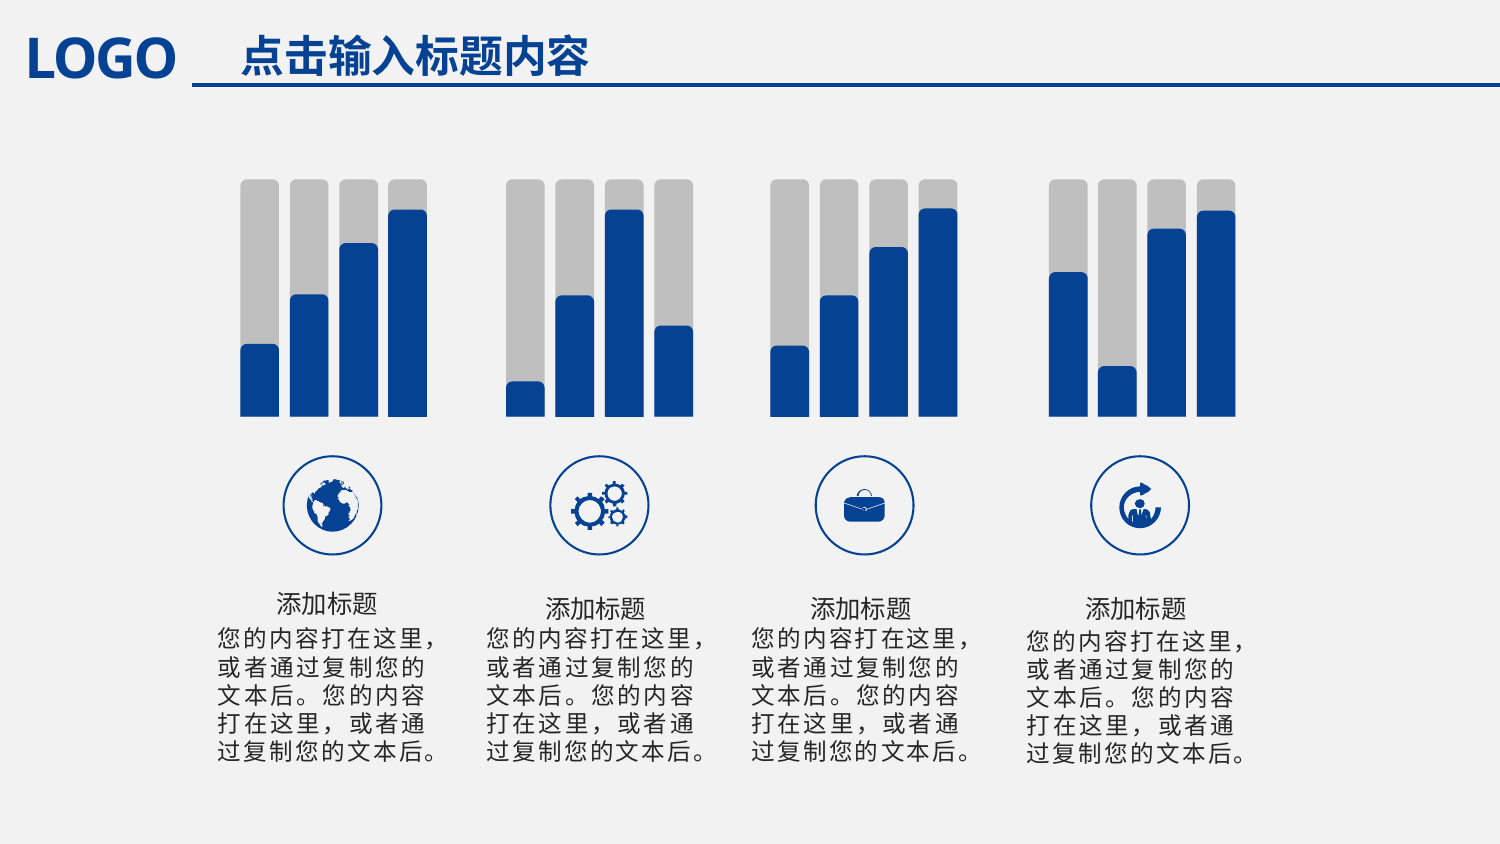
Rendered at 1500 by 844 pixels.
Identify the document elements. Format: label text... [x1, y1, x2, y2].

text_box [844, 488, 885, 522]
text_box [815, 456, 914, 555]
text_box [339, 243, 379, 417]
text_box [654, 179, 694, 331]
text_box 您的内容打在这里，或者通过复制您的文本后。您的内容打在这里，或者通过复制您的文本后。 [1014, 620, 1246, 774]
text_box [339, 179, 379, 249]
text_box [869, 247, 908, 417]
text_box 添加标题 [533, 573, 765, 626]
text_box [918, 208, 958, 417]
text_box [240, 343, 279, 417]
text_box 您的内容打在这里，或者通过复制您的文本后。您的内容打在这里，或者通过复制您的文本后。 [474, 618, 706, 771]
text_box [1119, 482, 1161, 529]
text_box [240, 179, 279, 347]
text_box [1097, 179, 1137, 371]
text_box [1196, 210, 1236, 417]
text_box [289, 294, 329, 417]
text_box [571, 481, 628, 530]
text_box [1147, 228, 1186, 417]
text_box 添加标题 [1073, 573, 1306, 626]
text_box [1048, 272, 1088, 417]
text_box [283, 456, 382, 555]
text_box [555, 179, 595, 301]
text_box [819, 295, 859, 417]
text_box [306, 479, 359, 532]
text_box [388, 209, 427, 417]
text_box [654, 325, 694, 417]
text_box [550, 456, 649, 555]
text_box [388, 179, 427, 212]
text_box [506, 179, 545, 385]
text_box 点击输入标题内容 [213, 21, 618, 85]
text_box LOGO [9, 14, 219, 97]
text_box 添加标题 [264, 568, 497, 621]
text_box [1097, 366, 1137, 417]
text_box 添加标题 [798, 573, 1030, 626]
text_box [1147, 179, 1186, 232]
text_box [604, 179, 644, 215]
text_box [1091, 456, 1190, 555]
text_box [819, 179, 859, 300]
text_box 您的内容打在这里，或者通过复制您的文本后。您的内容打在这里，或者通过复制您的文本后。 [205, 618, 437, 771]
text_box [289, 179, 329, 300]
text_box [506, 381, 545, 417]
text_box 您的内容打在这里，或者通过复制您的文本后。您的内容打在这里，或者通过复制您的文本后。 [739, 618, 971, 771]
text_box [1048, 179, 1088, 278]
text_box [869, 179, 908, 250]
text_box [1196, 179, 1236, 216]
text_box [770, 345, 810, 417]
text_box [770, 179, 810, 351]
text_box [918, 179, 958, 213]
text_box [555, 295, 595, 417]
text_box [604, 209, 644, 417]
